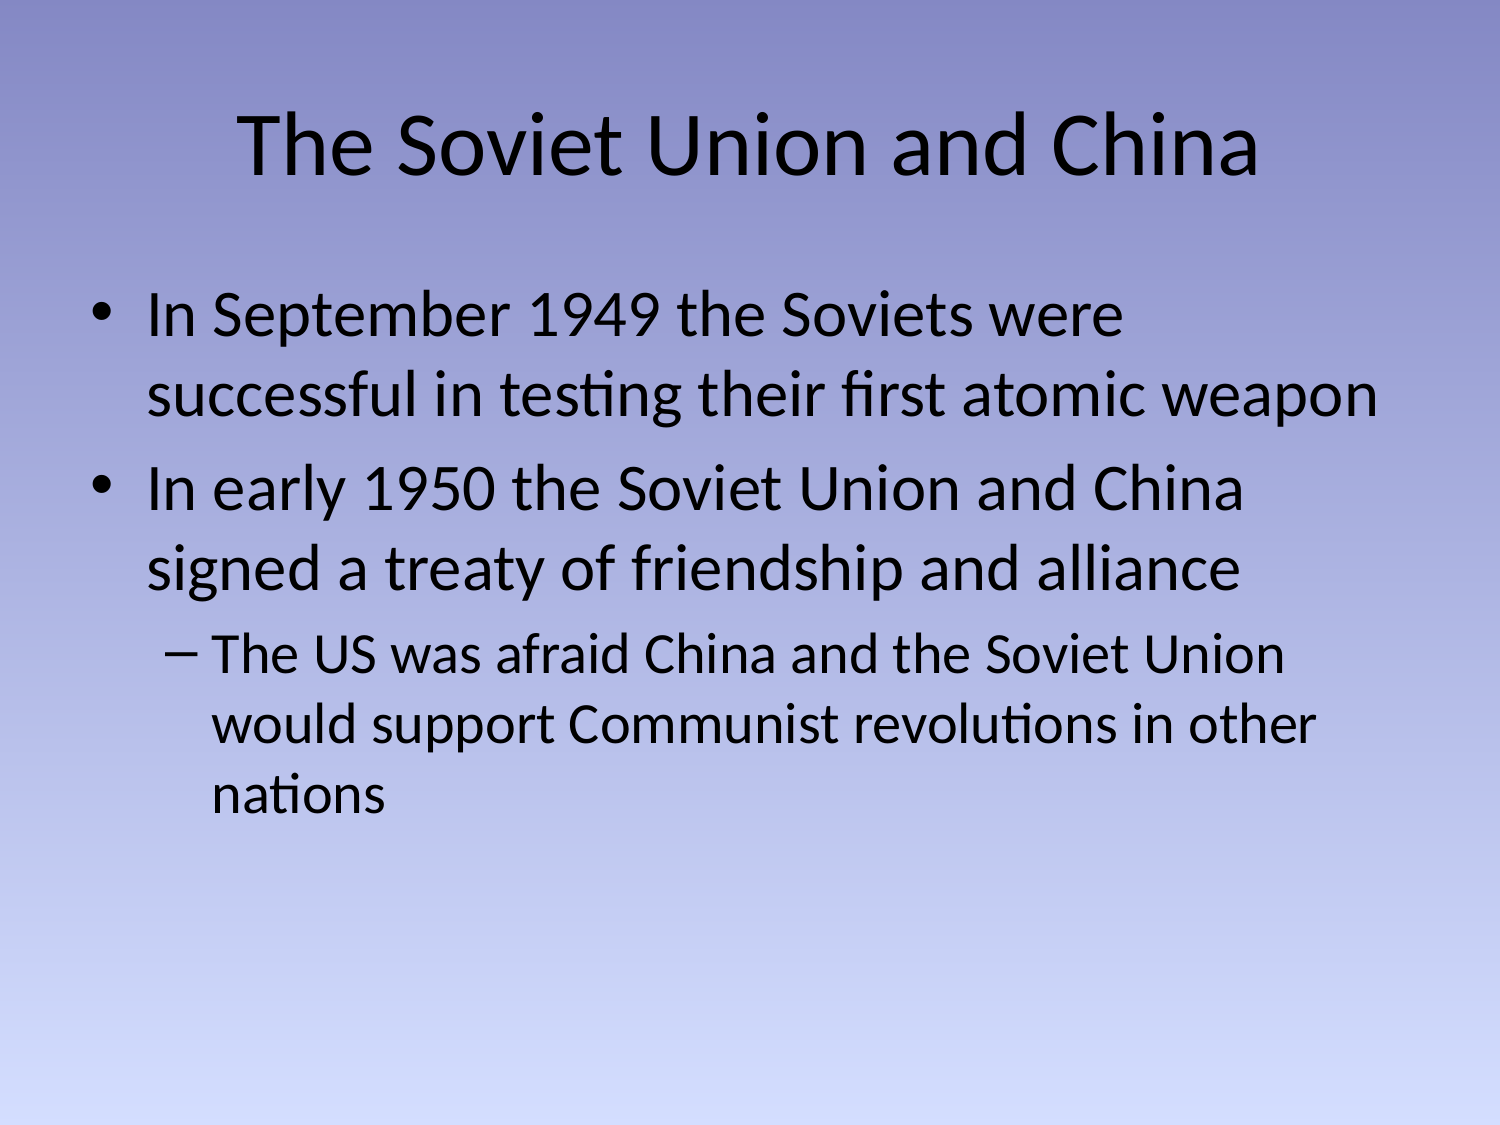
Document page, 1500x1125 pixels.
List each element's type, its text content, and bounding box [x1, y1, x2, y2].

list In September 1949 the Soviets were successful in testing their first atomic weapon In early 1950 the Soviet Union and China signed a treaty of friendship and alliance The US was afraid China and the Soviet Union would support Communist revolutions in other nations [75, 262, 1425, 1005]
title The Soviet Union and China [75, 45, 1425, 233]
